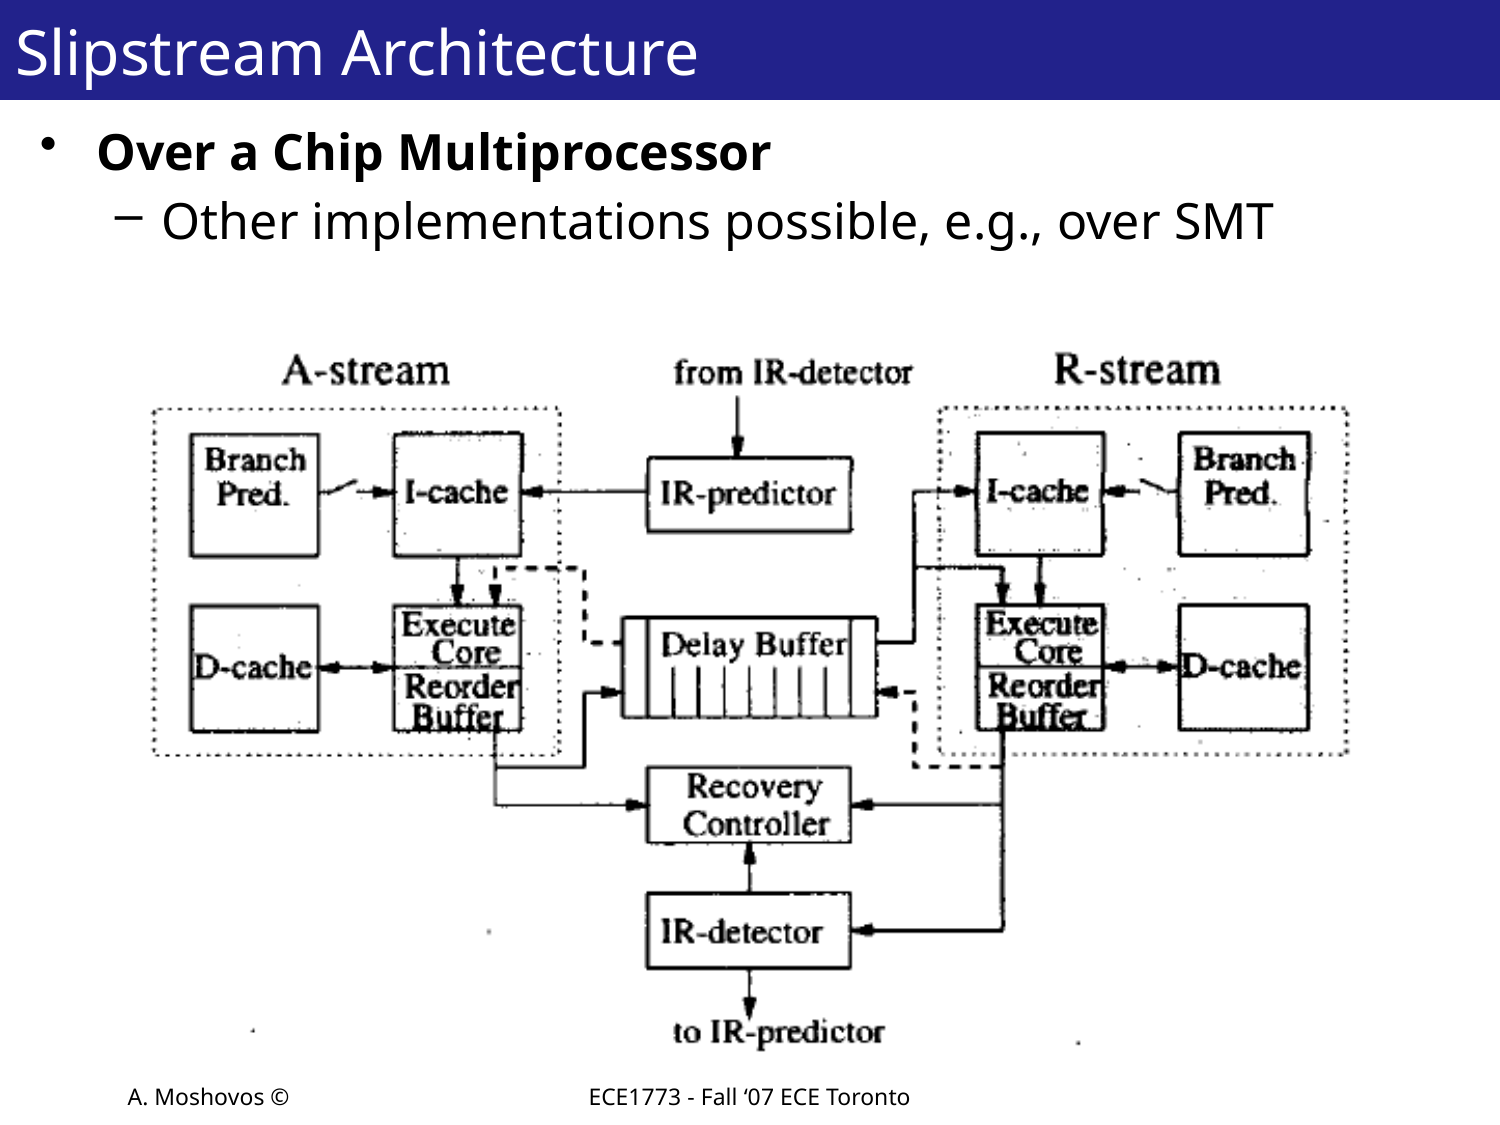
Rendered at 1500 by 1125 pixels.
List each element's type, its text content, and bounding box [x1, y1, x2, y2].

picture [112, 335, 1371, 1062]
slide_number A. Moshovos © [112, 1076, 426, 1125]
title Slipstream Architecture [0, 0, 1500, 101]
list Over a Chip Multiprocessor Other implementations possible, e.g., over SMT [24, 112, 1476, 1076]
footer ECE1773 - Fall ‘07 ECE Toronto [487, 1076, 1013, 1125]
